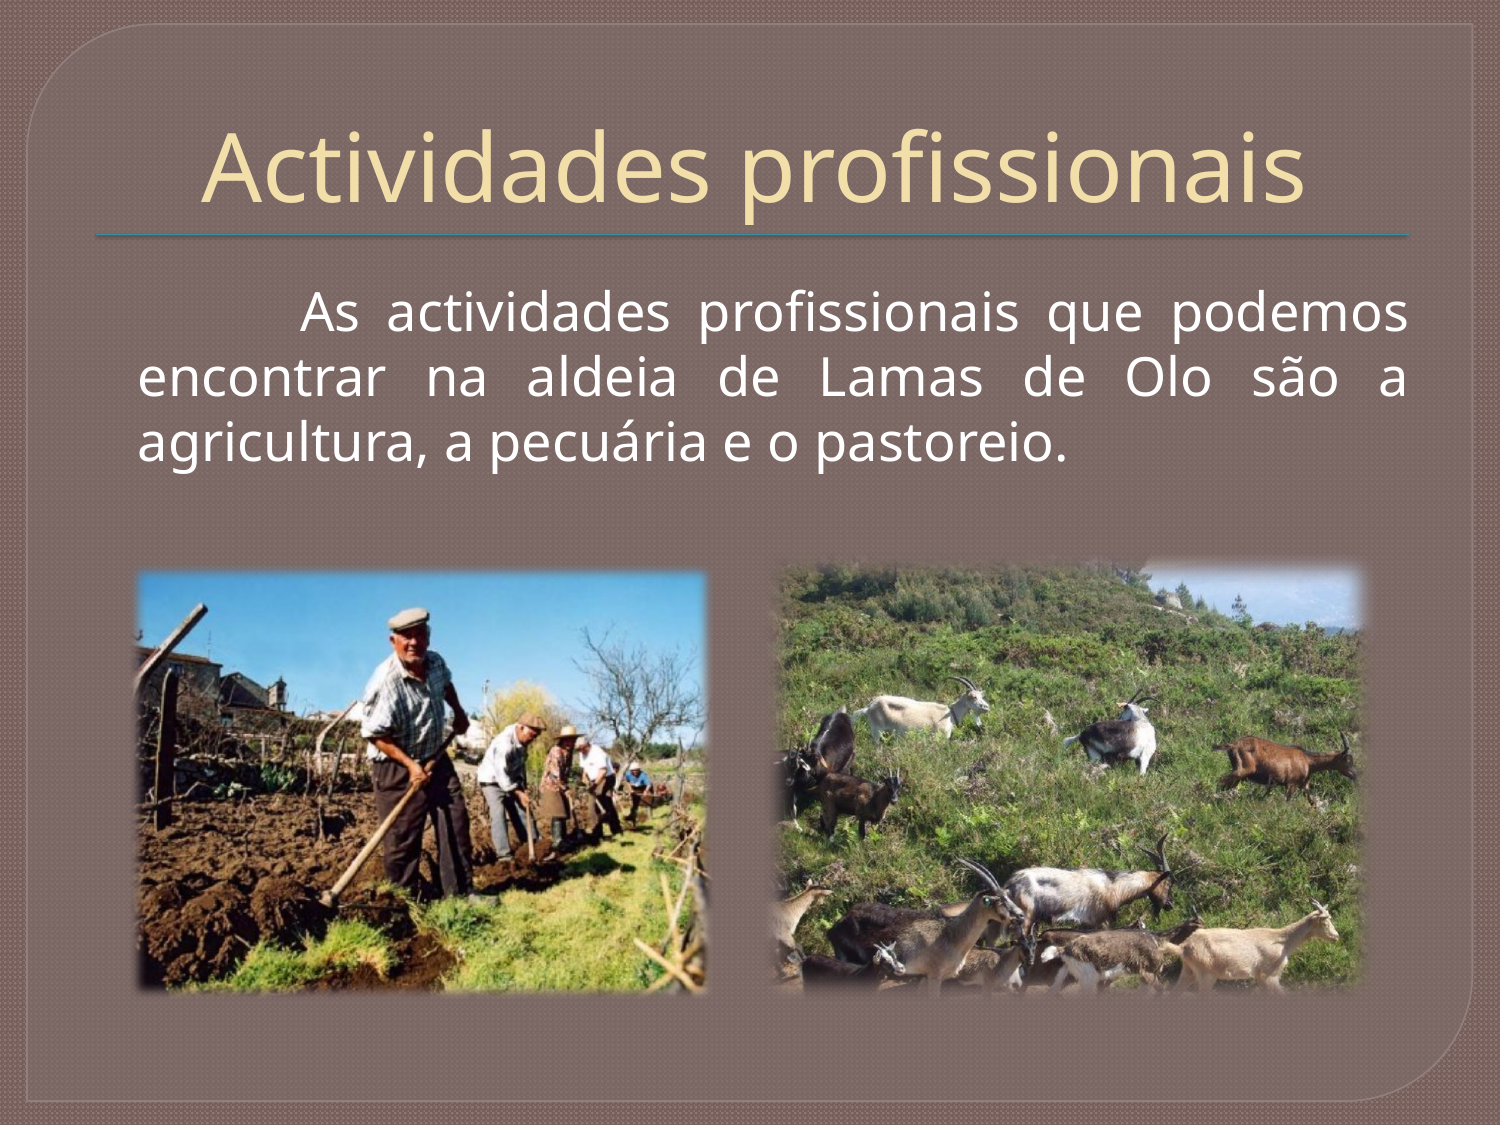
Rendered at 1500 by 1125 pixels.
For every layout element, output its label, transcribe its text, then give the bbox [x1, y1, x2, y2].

title Actividades profissionais [75, 41, 1425, 230]
picture [128, 562, 716, 1002]
list As actividades profissionais que podemos encontrar na aldeia de Lamas de Olo são a agricultura, a pecuária e o pastoreio. [75, 270, 1425, 1013]
picture [761, 550, 1380, 1003]
